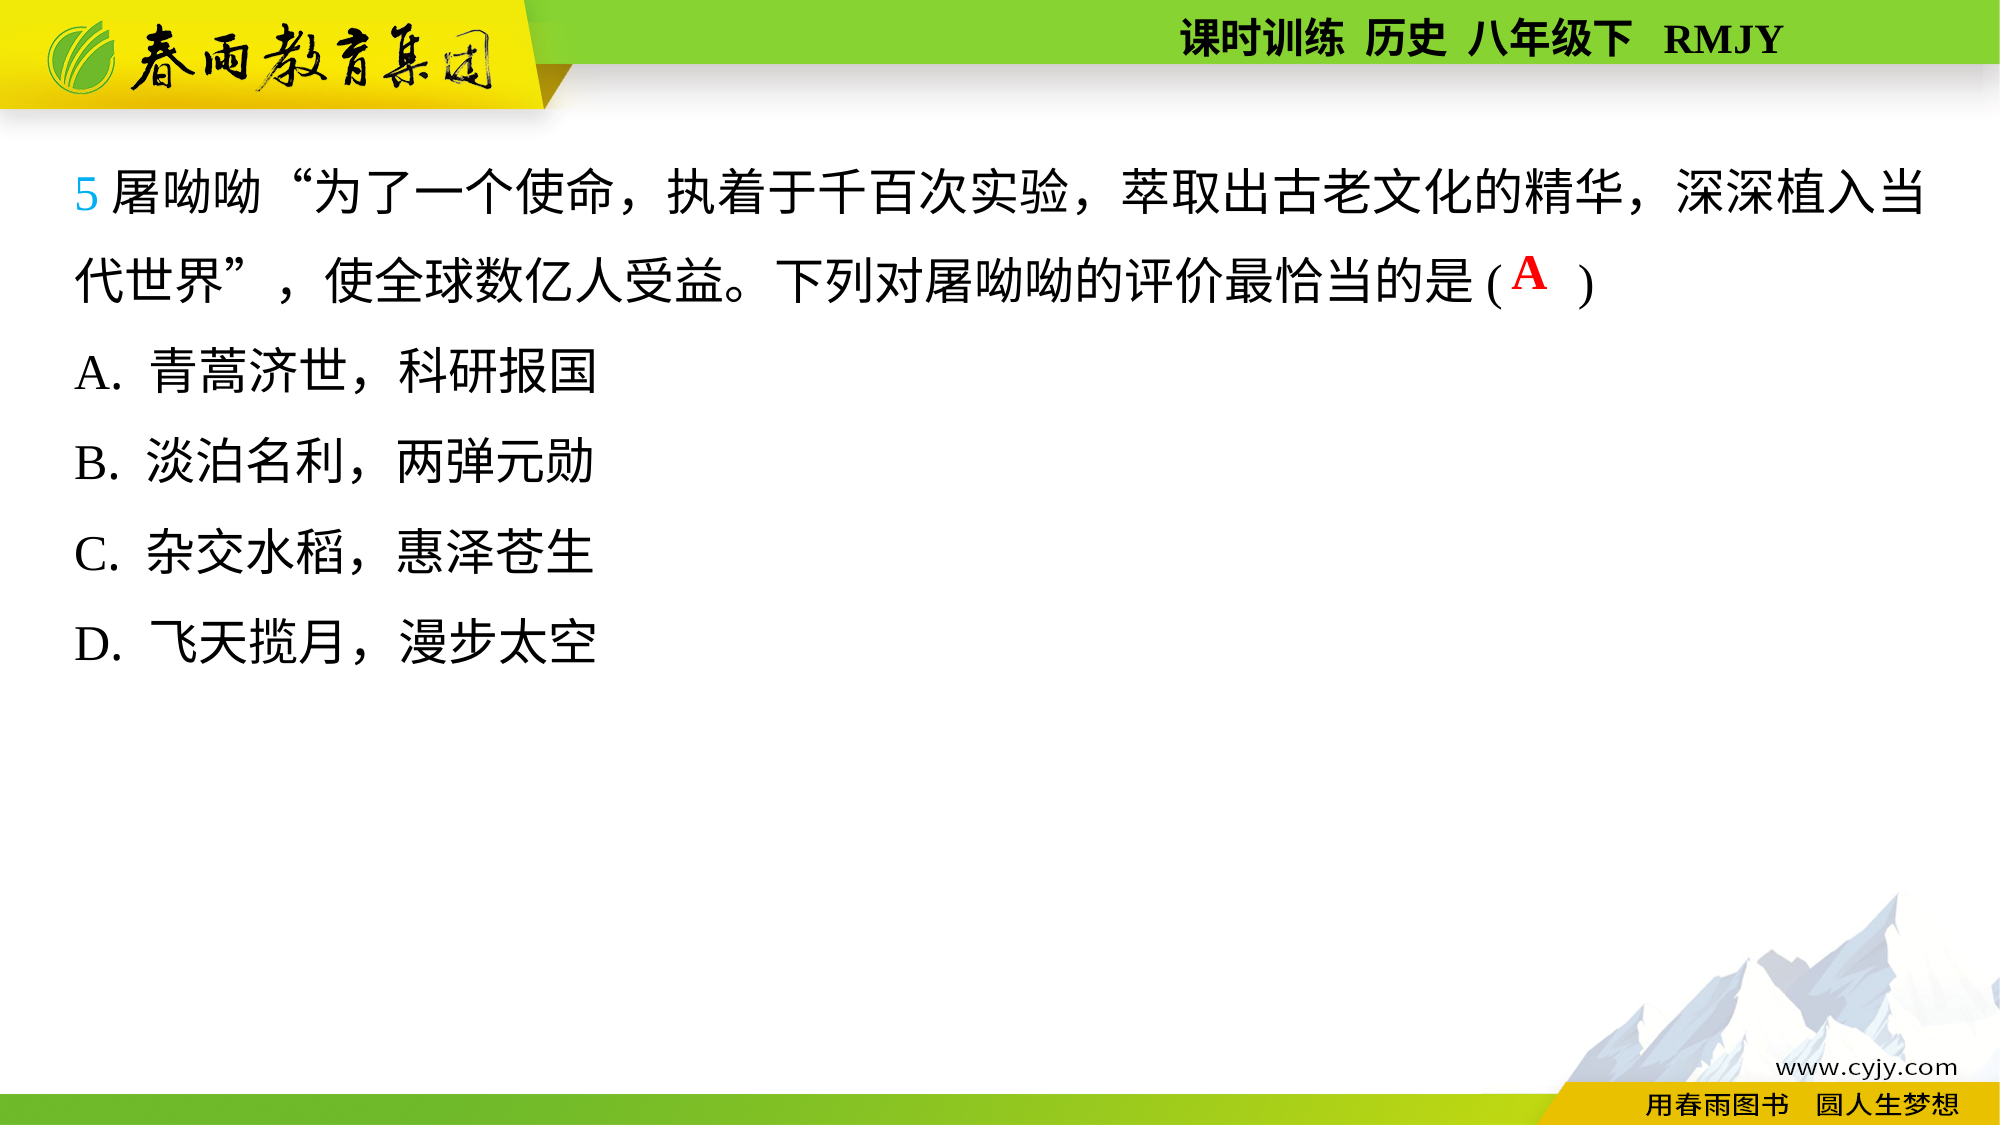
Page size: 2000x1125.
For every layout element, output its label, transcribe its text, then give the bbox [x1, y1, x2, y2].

picture [0, 0, 2000, 1125]
list 5屠呦呦“为了一个使命，执着于千百次实验，萃取出古老文化的精华，深深植入当代世界”，使全球数亿人受益。下列对屠呦呦的评价最恰当的是( ) A. 青蒿济世，科研报国 B. 淡泊名利，两弹元勋 C. 杂交水稻，惠泽苍生 D. 飞天揽月，漫步太空 [59, 122, 1944, 672]
text_box A [1496, 231, 1563, 307]
